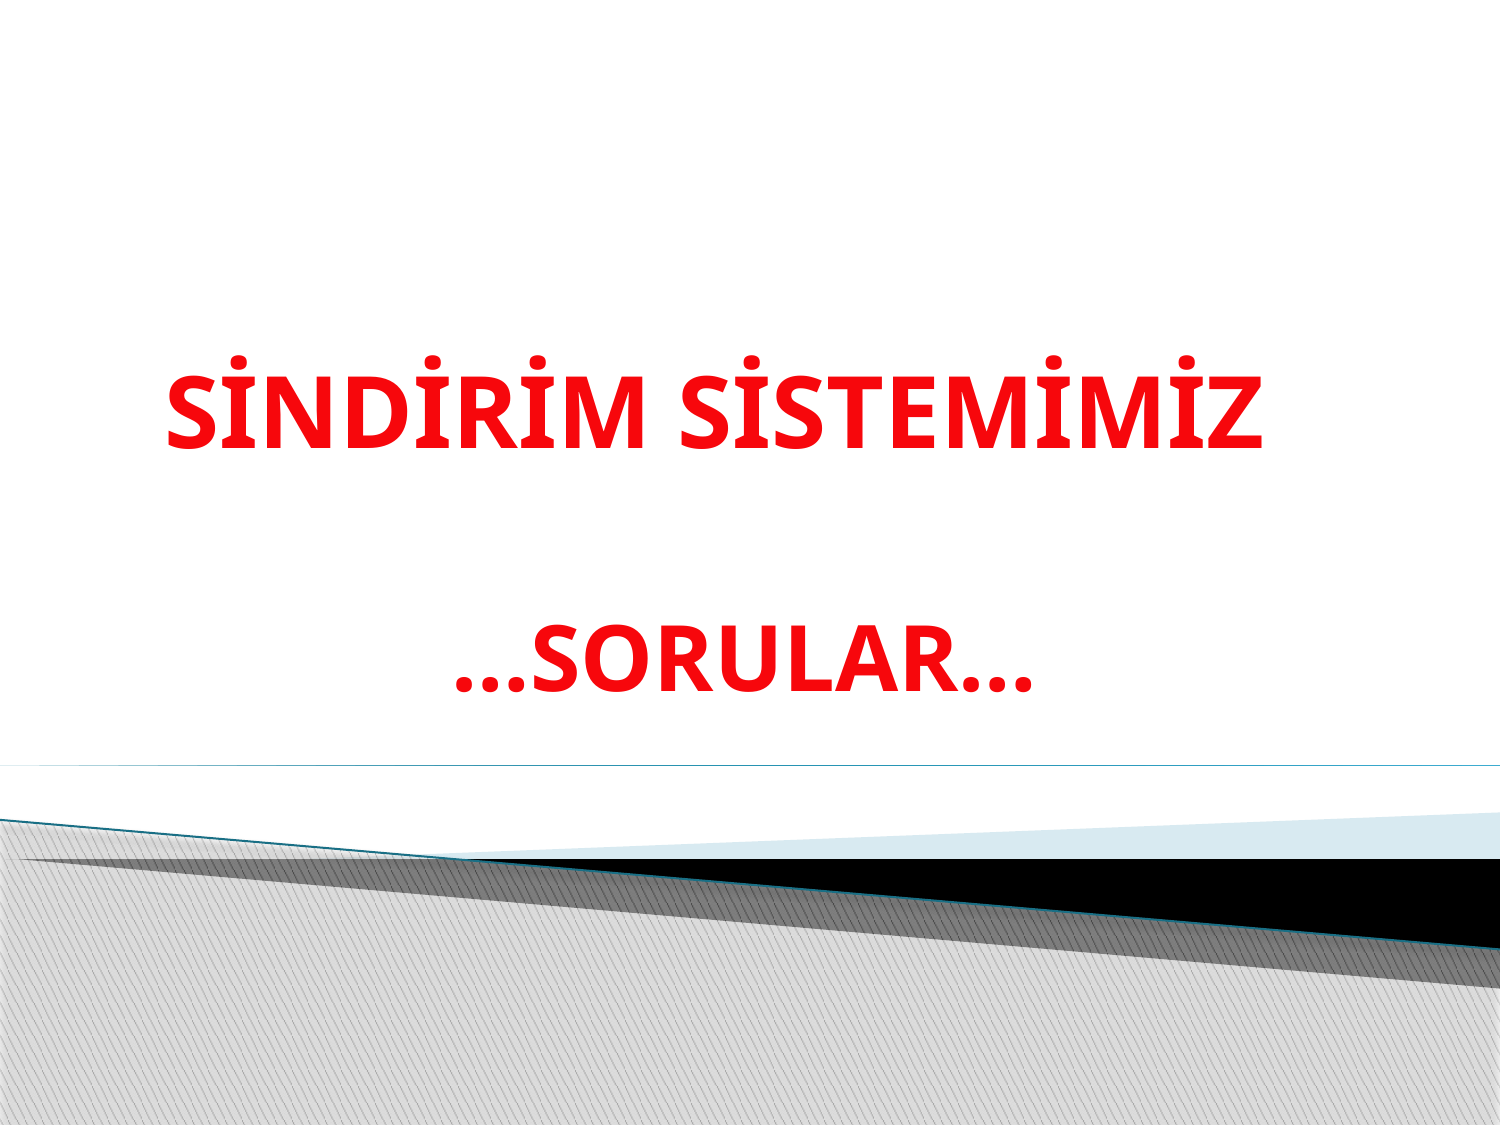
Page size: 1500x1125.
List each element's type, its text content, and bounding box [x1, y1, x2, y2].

picture [5, 859, 1500, 989]
title SİNDİRİM SİSTEMİMİZ [0, 175, 1500, 476]
subtitle …SORULAR… [112, 592, 1388, 790]
